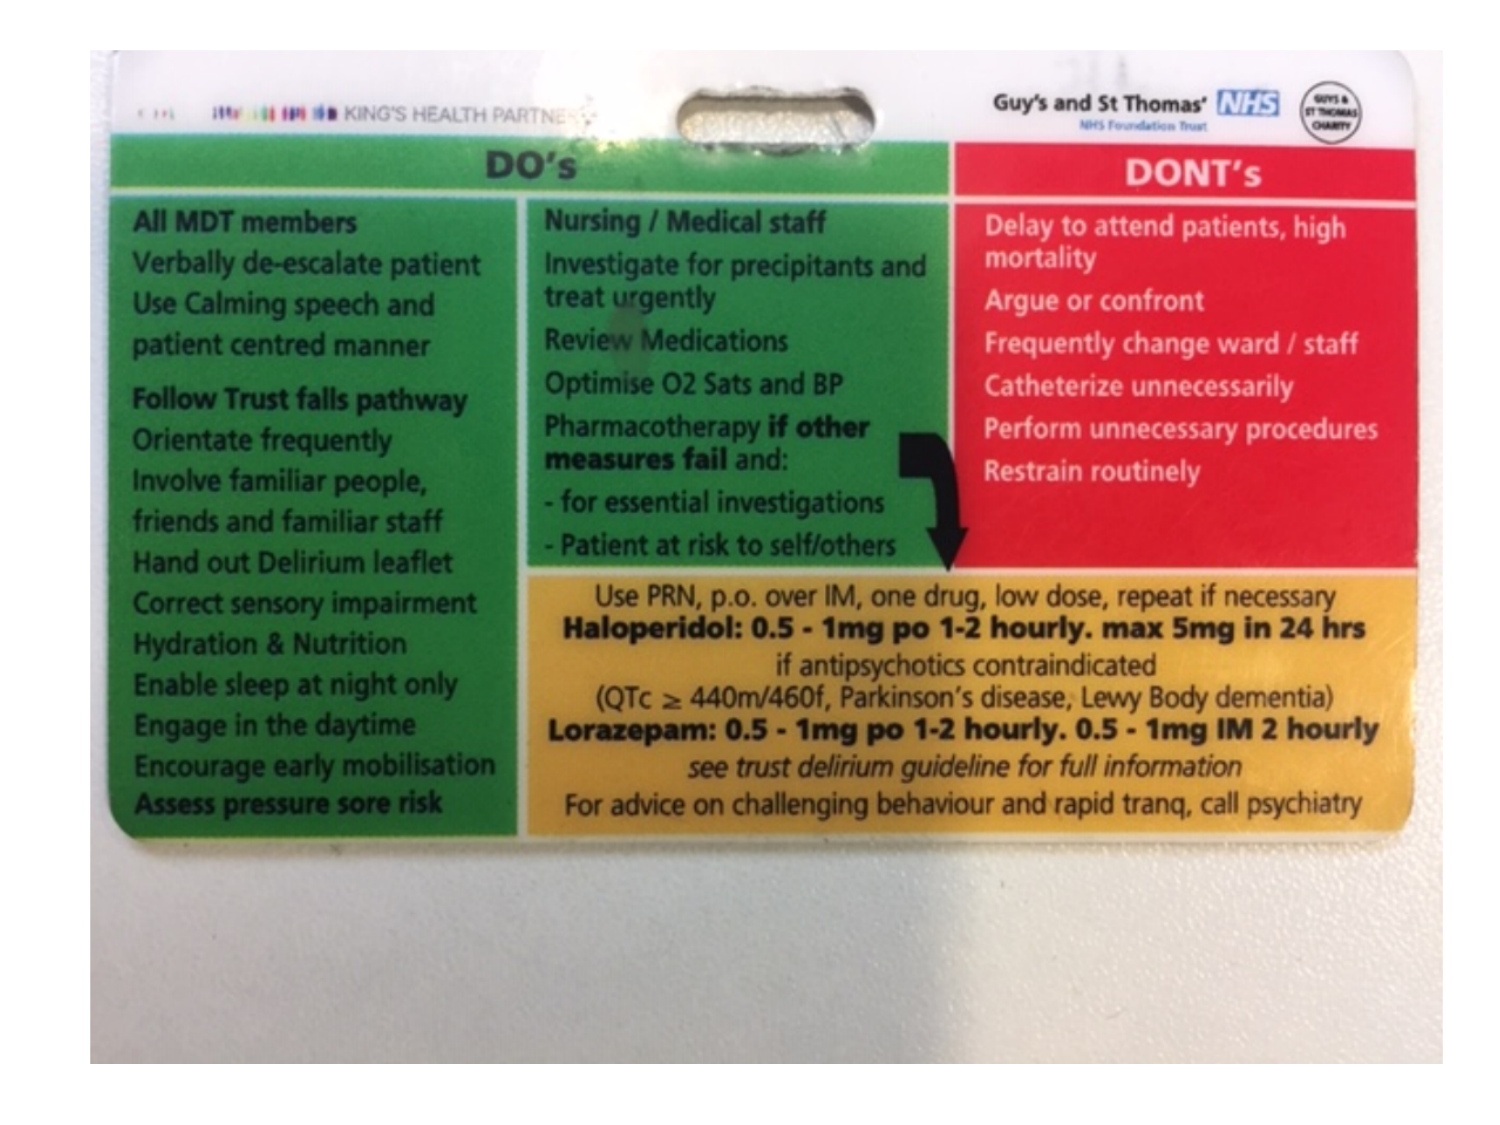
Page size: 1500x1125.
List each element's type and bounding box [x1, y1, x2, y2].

picture [89, 48, 1443, 1064]
